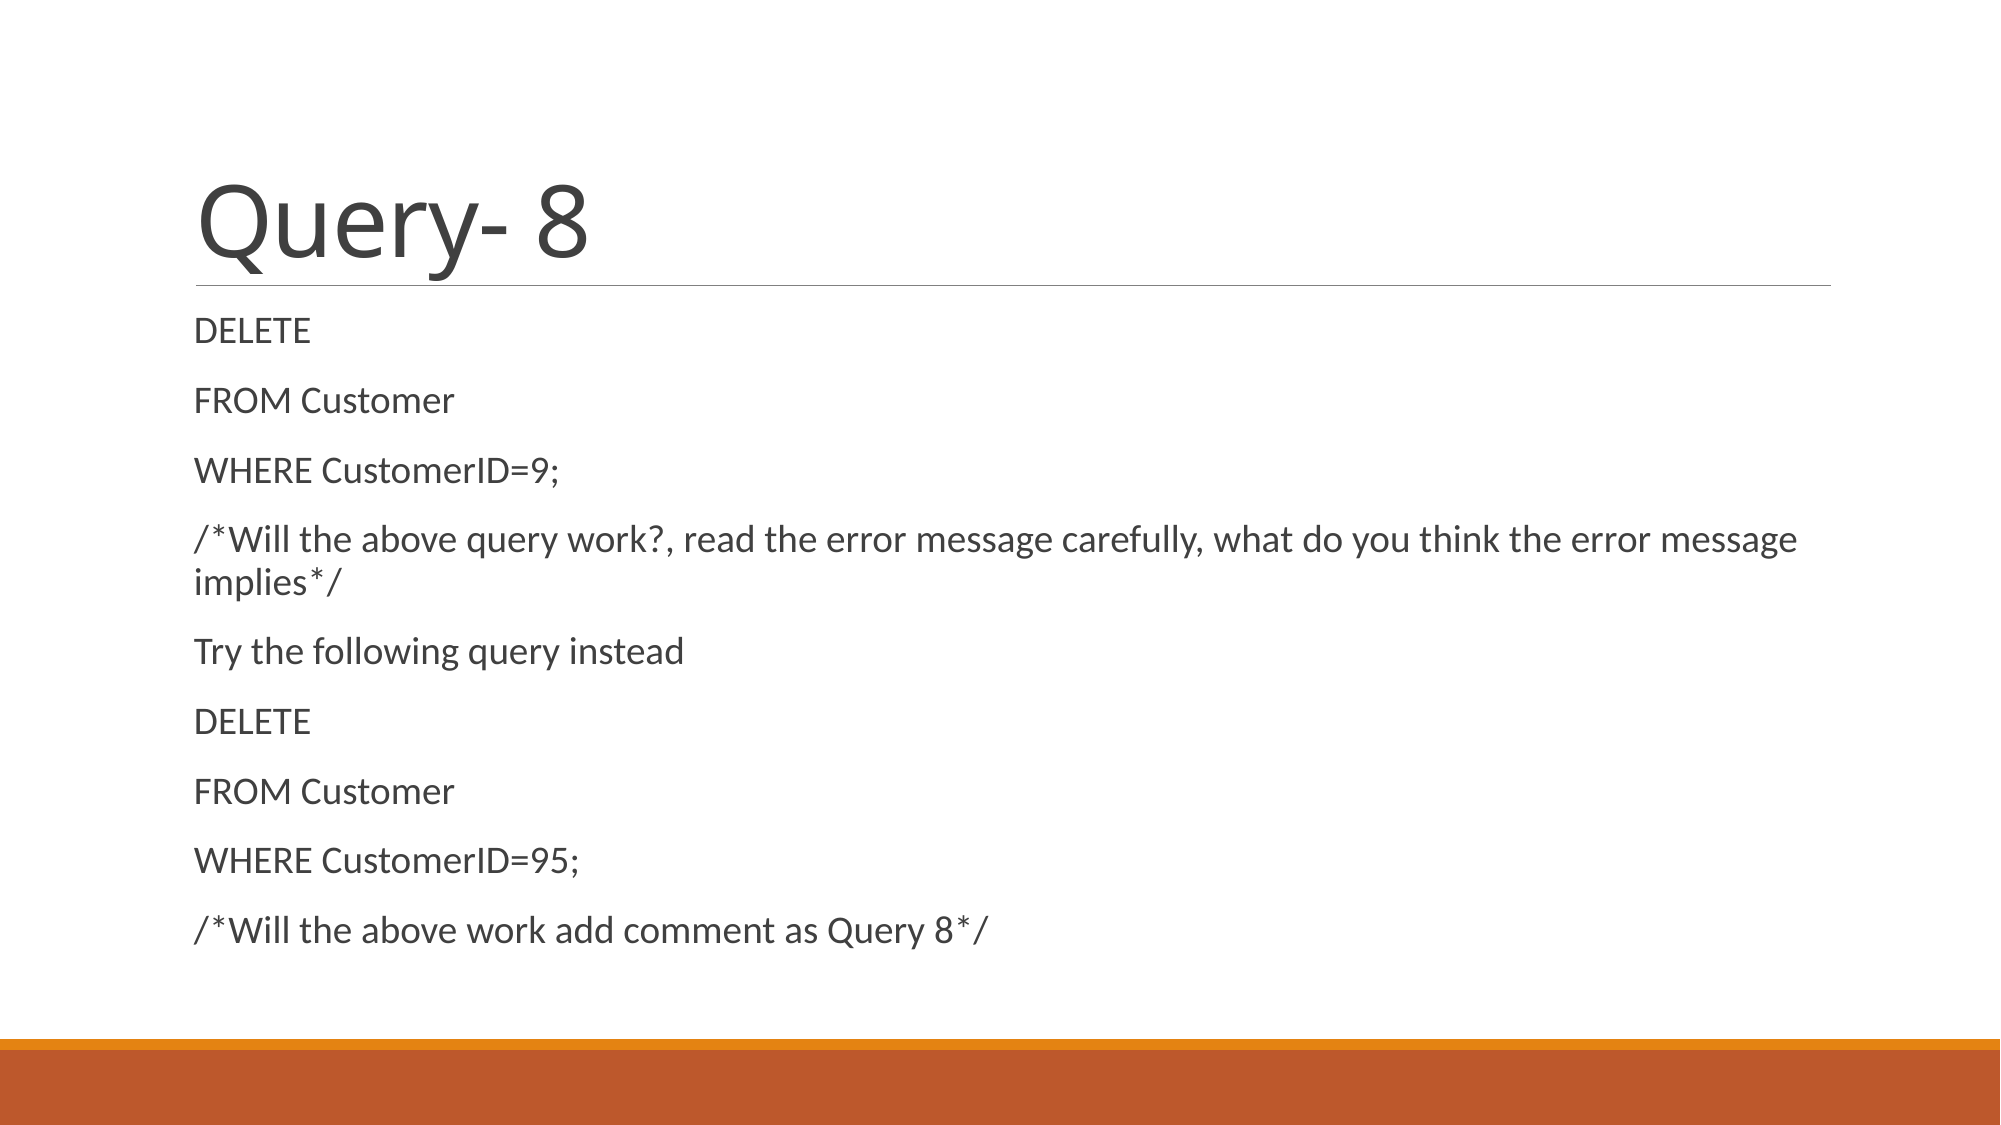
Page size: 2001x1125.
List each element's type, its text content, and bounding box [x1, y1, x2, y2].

title Query- 8 [180, 47, 1830, 285]
list DELETE FROM Customer WHERE CustomerID=9; /*Will the above query work?, read the error message carefully, what do you think the error message implies*/ Try the following query instead DELETE FROM Customer WHERE CustomerID=95; /*Will the above work add comment as Query 8*/ [180, 302, 1830, 963]
